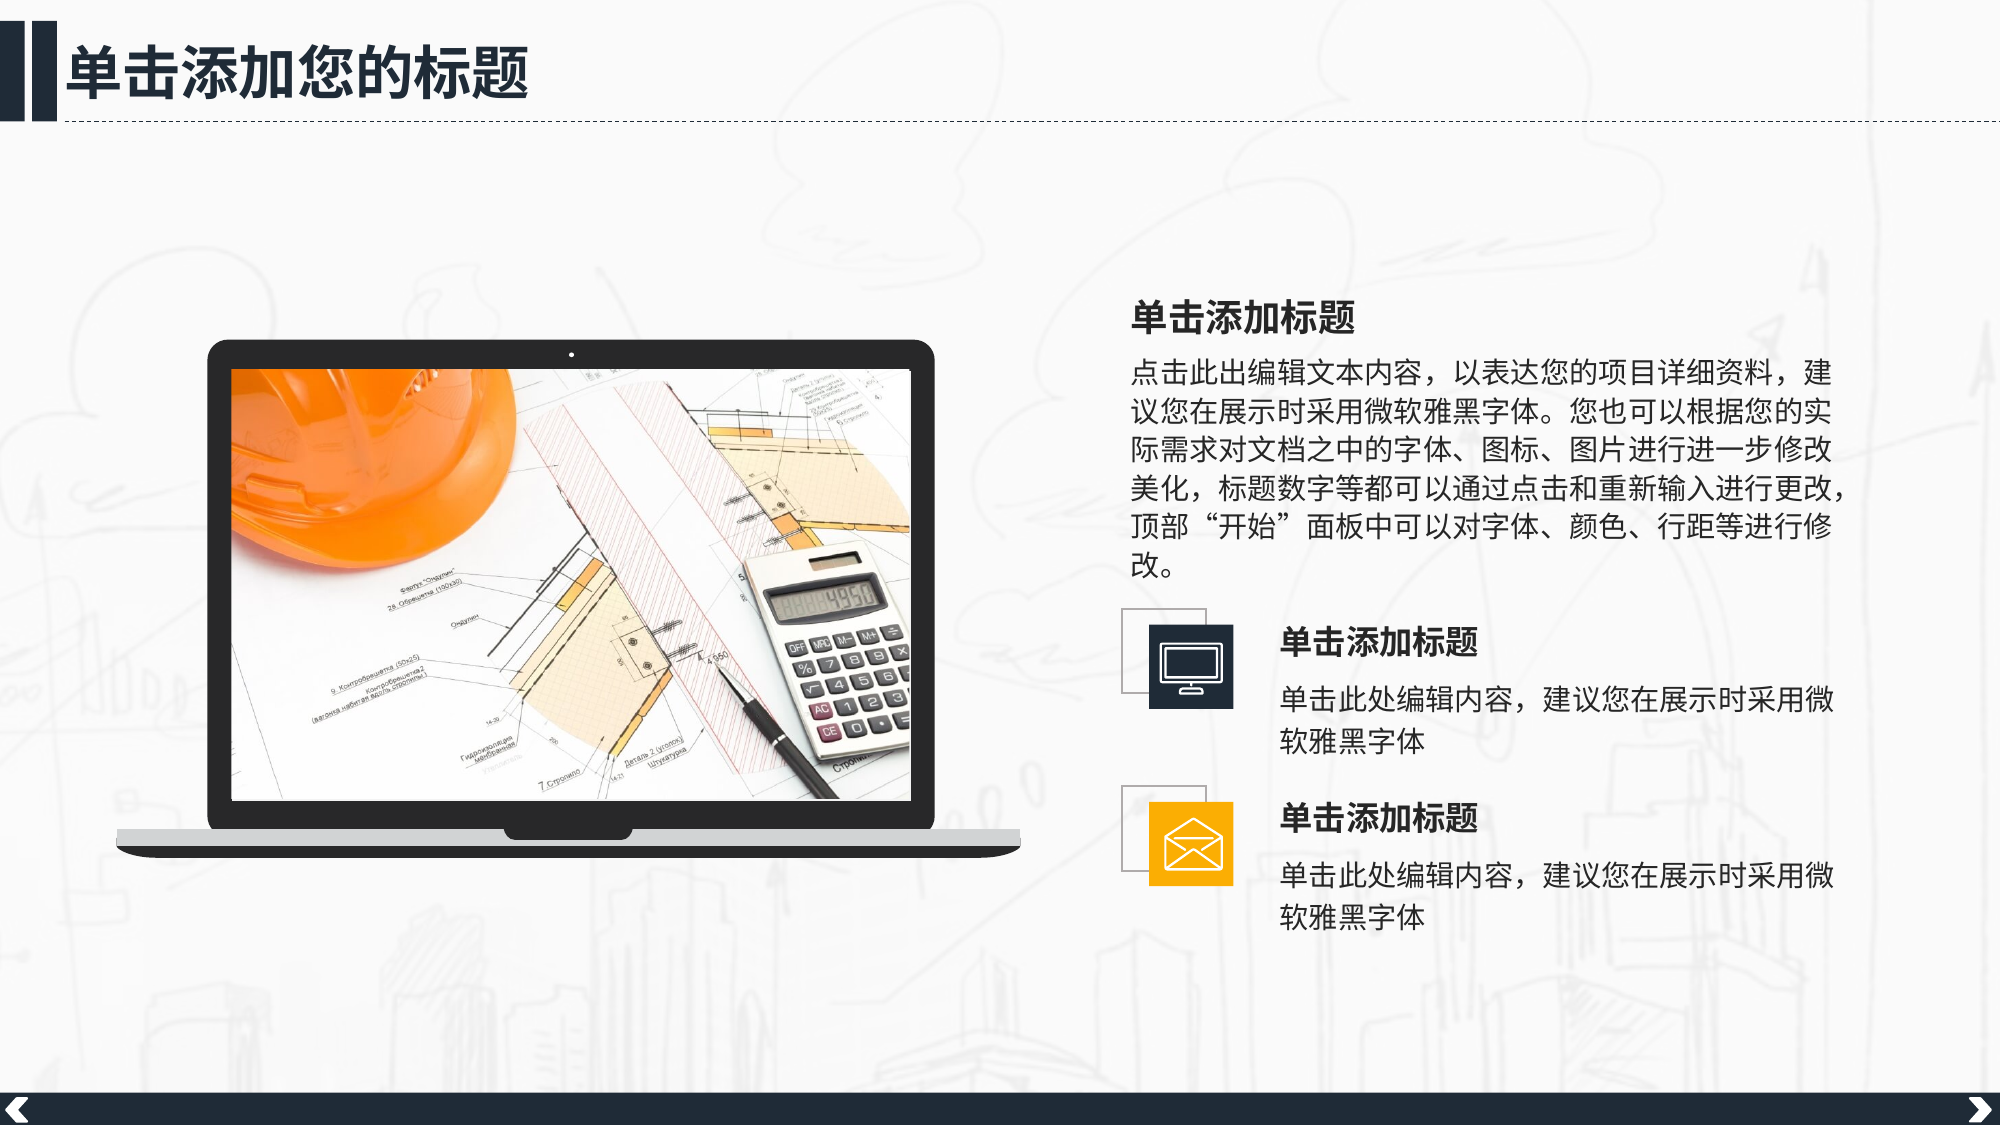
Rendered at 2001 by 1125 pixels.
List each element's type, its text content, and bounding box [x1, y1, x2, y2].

text_box 单击此处编辑内容，建议您在展示时采用微软雅黑字体 [1264, 842, 1857, 942]
text_box 单击此处编辑内容，建议您在展示时采用微软雅黑字体 [1264, 666, 1857, 766]
text_box 单击添加标题 [1130, 284, 1392, 339]
text_box 单击添加标题 [1264, 789, 1523, 845]
text_box [1159, 642, 1223, 687]
text_box [1148, 624, 1235, 710]
text_box [1164, 817, 1223, 871]
text_box 点击此出编辑文本内容，以表达您的项目详细资料，建议您在展示时采用微软雅黑字体。您也可以根据您的实际需求对文档之中的字体、图标、图片进行进一步修改美化，标题数字等都可以通过点击和重新输入进行更改，顶部“开始”面板中可以对字体、颜色、行距等进行修改。 [1130, 351, 1857, 583]
text_box [1148, 801, 1235, 887]
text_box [116, 339, 1021, 859]
text_box [1121, 608, 1207, 694]
text_box [1121, 785, 1207, 872]
text_box 单击添加标题 [1264, 613, 1523, 669]
text_box [1178, 687, 1204, 695]
text_box [1164, 647, 1219, 679]
